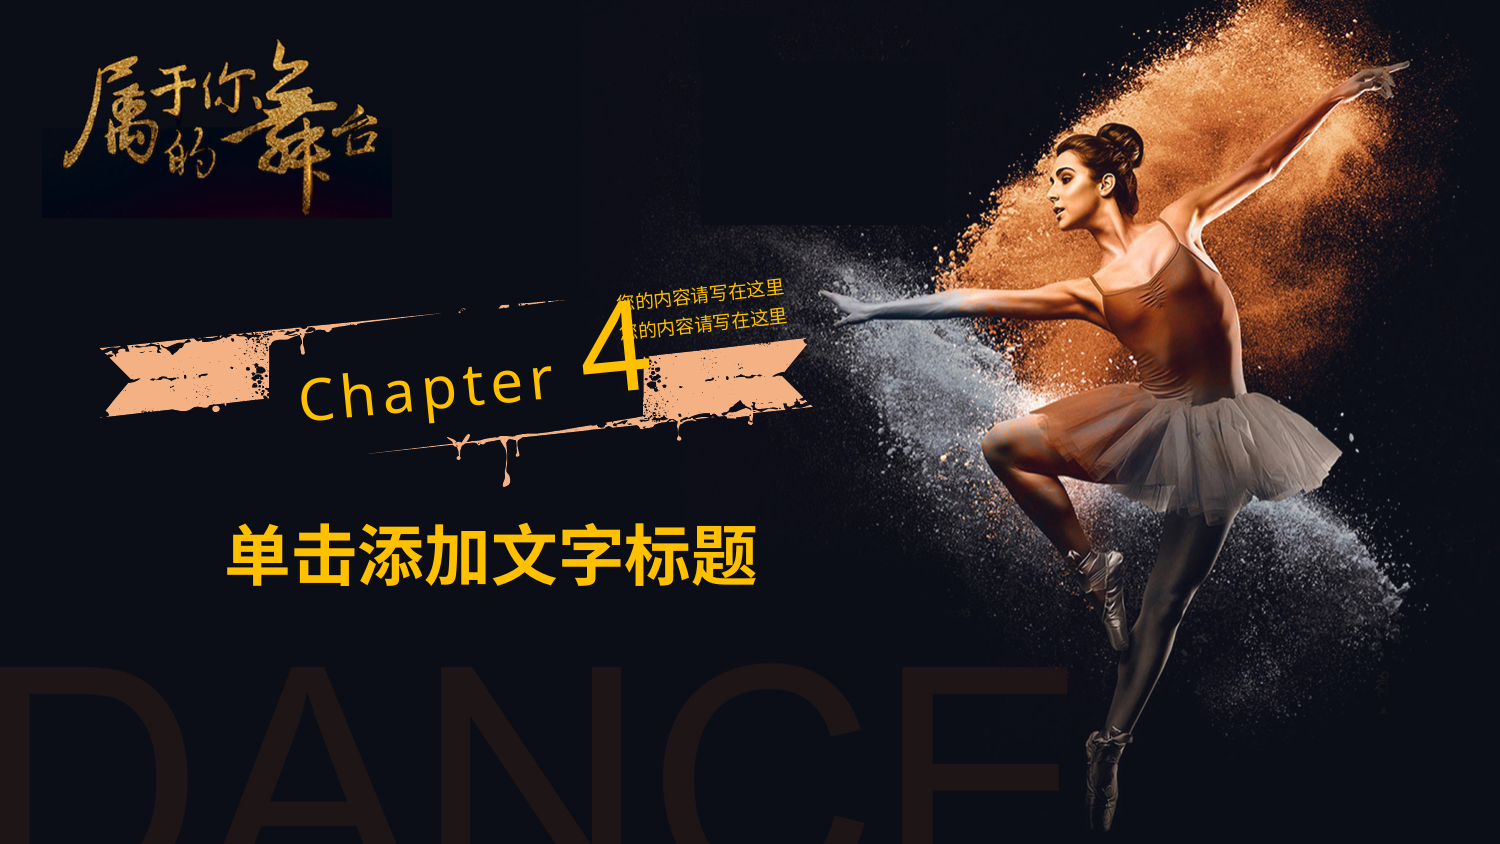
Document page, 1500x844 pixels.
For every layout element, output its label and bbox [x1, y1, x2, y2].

picture [0, 0, 1500, 844]
text_box [99, 269, 813, 487]
